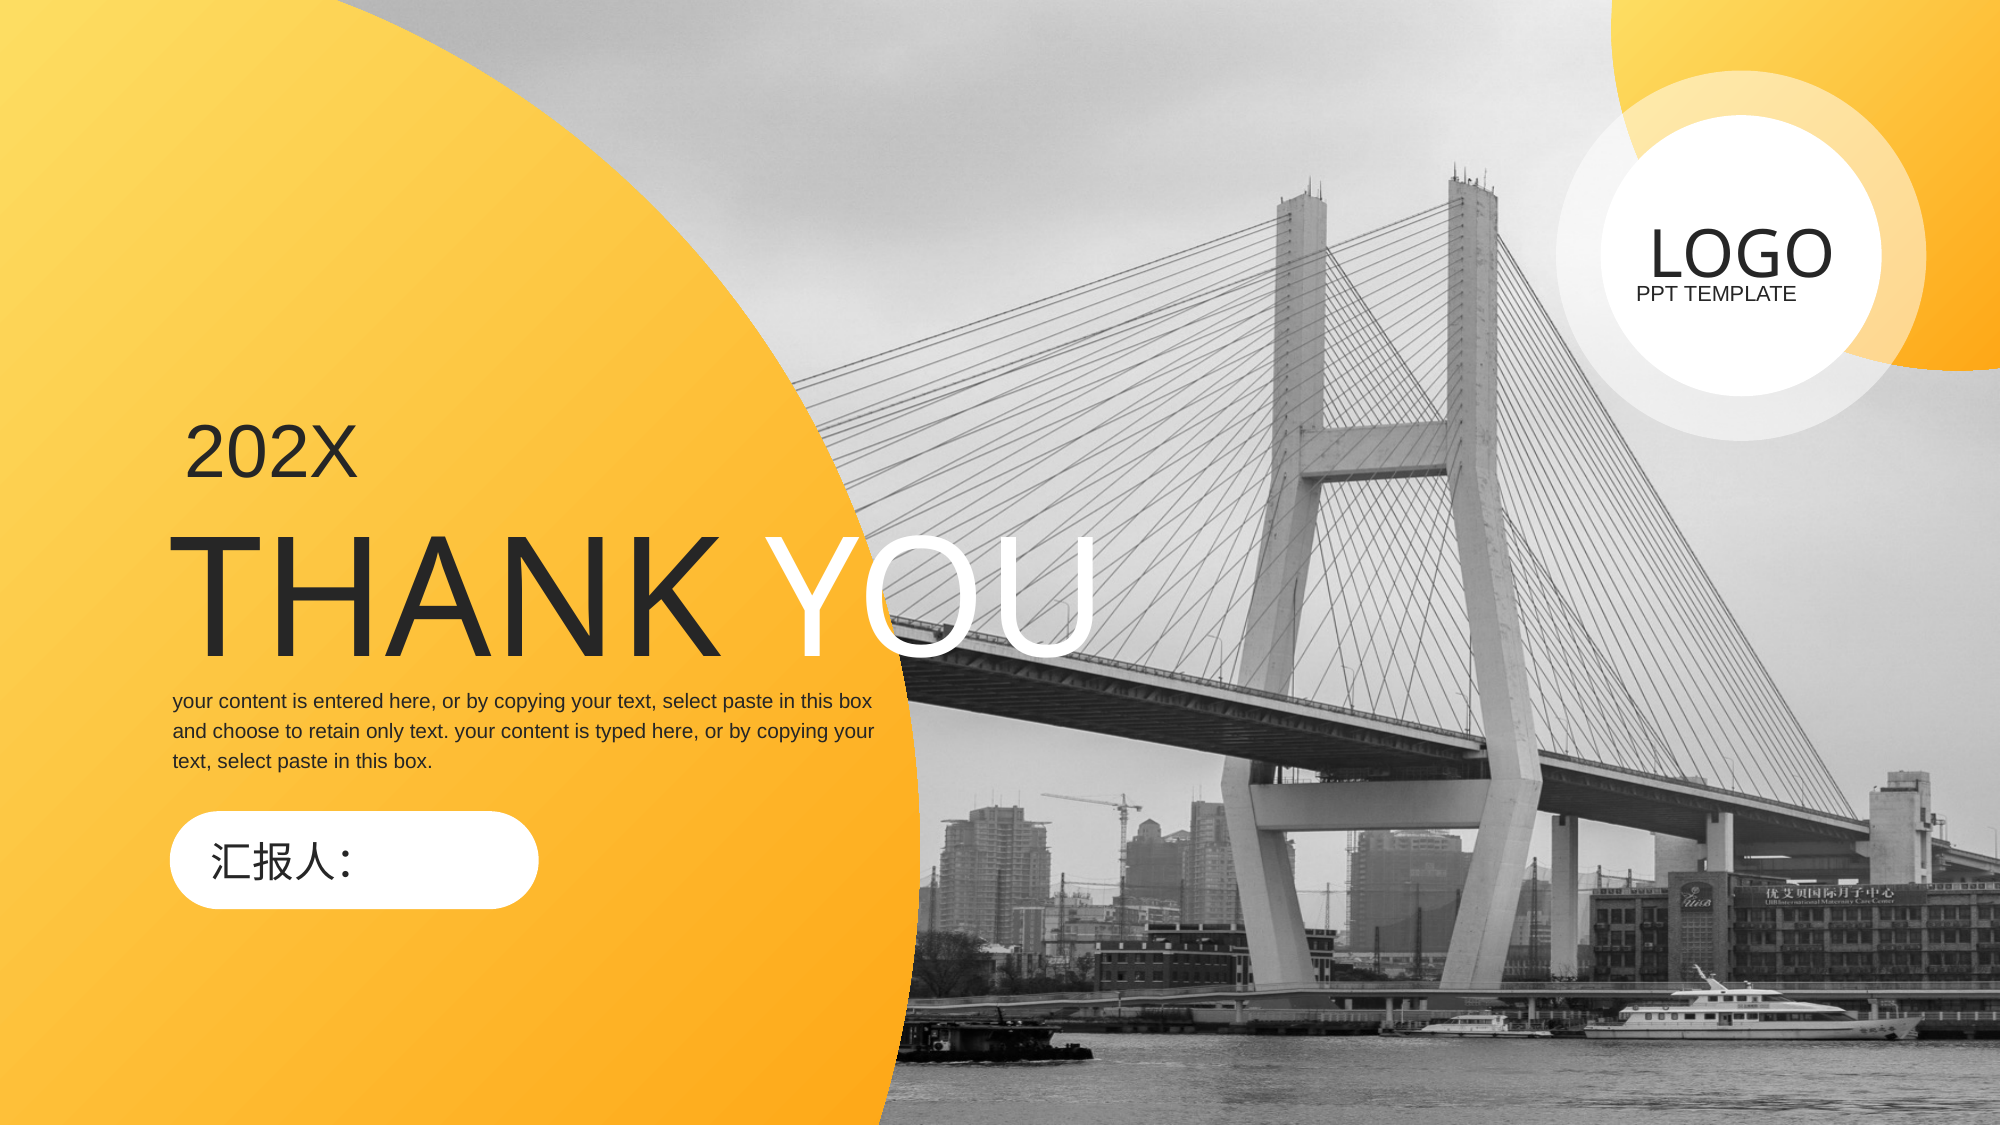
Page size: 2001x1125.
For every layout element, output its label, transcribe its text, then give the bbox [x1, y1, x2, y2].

text_box THANK YOU [154, 482, 1427, 697]
text_box [1599, 114, 1883, 398]
text_box [341, 0, 2000, 1125]
text_box [0, 0, 921, 1125]
text_box LOGO [1633, 203, 1851, 272]
text_box PPT TEMPLATE [1621, 272, 1857, 314]
text_box [168, 810, 540, 911]
text_box 汇报人： [195, 828, 393, 894]
text_box your content is entered here, or by copying your text, select paste in this box and choose to retain only text. your content is typed here, or by copying your text, select paste in this box. [157, 675, 914, 781]
text_box [1554, 69, 1928, 442]
text_box [1609, 0, 2000, 372]
text_box 202X [169, 395, 616, 501]
